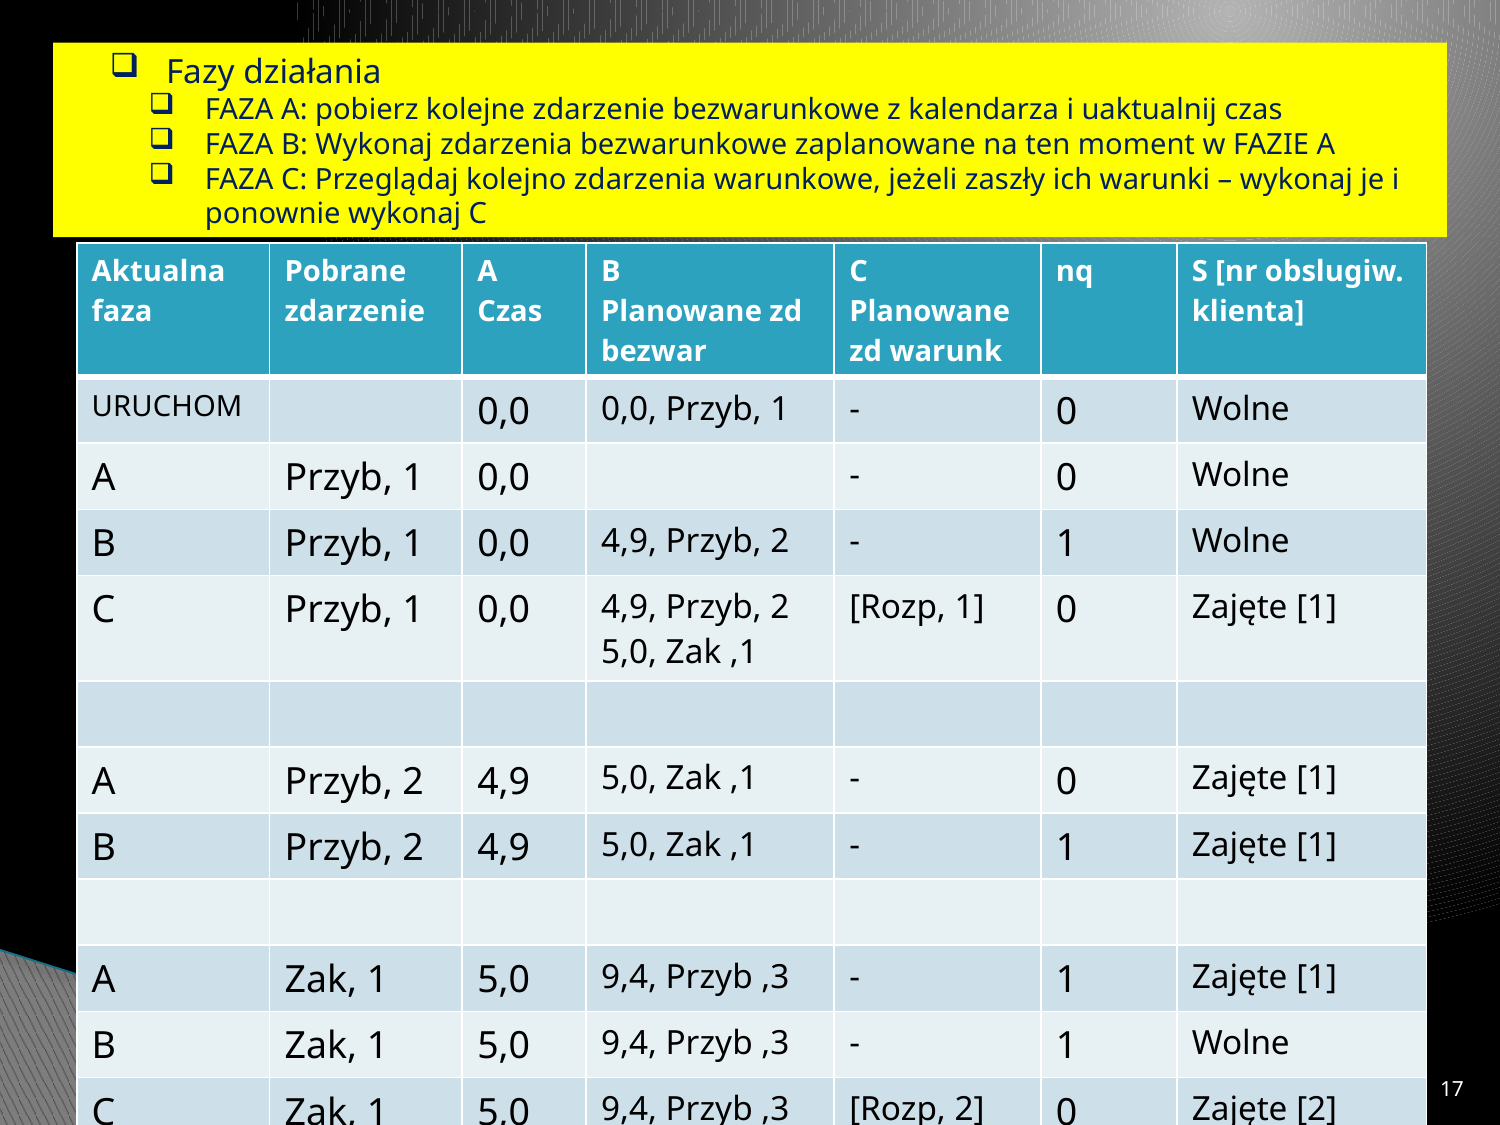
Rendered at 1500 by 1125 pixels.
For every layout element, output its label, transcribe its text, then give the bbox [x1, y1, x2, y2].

table_cell 0 [1042, 1078, 1176, 1125]
table_cell - [835, 444, 1040, 509]
table_cell URUCHOM [78, 380, 269, 442]
table_cell 5,0, Zak ,1 [587, 748, 833, 812]
slide_number 17 [1418, 1051, 1479, 1112]
table_cell 4,9 [463, 748, 585, 812]
table_cell Wolne [1178, 1012, 1426, 1077]
table_cell - [835, 510, 1040, 575]
table_header C Planowane zd warunk [835, 244, 1040, 374]
table_cell 0,0 [463, 380, 585, 442]
table_cell [463, 682, 585, 746]
table_cell [270, 880, 461, 944]
table_header A Czas [463, 244, 585, 374]
table_cell Wolne [1178, 380, 1426, 442]
table_header Aktualna faza [78, 244, 269, 374]
table_cell [Rozp, 1] [835, 576, 1040, 680]
table_cell Zak, 1 [270, 1078, 461, 1125]
table_header B Planowane zd bezwar [587, 244, 833, 374]
table_cell 5,0 [463, 1012, 585, 1077]
table_header nq [1042, 244, 1176, 374]
table_cell Przyb, 1 [270, 444, 461, 509]
table_cell C [78, 576, 269, 680]
table_cell 0 [1042, 444, 1176, 509]
table_cell - [835, 946, 1040, 1011]
table_cell 5,0 [463, 1078, 585, 1125]
table_cell B [78, 510, 269, 575]
table_cell B [78, 1012, 269, 1077]
table_cell Zajęte [2] [1178, 1078, 1426, 1125]
table_cell Zajęte [1] [1178, 814, 1426, 878]
table_cell 0 [1042, 748, 1176, 812]
table_cell 4,9 [463, 814, 585, 878]
table_cell 9,4, Przyb ,3 12,0, Zak ,2 [587, 1078, 833, 1125]
table_cell Przyb, 2 [270, 748, 461, 812]
footer ZMS - Modele symulacji dyskretnej [718, 1051, 1105, 1112]
table_cell Zajęte [1] [1178, 576, 1426, 680]
table_cell [1042, 682, 1176, 746]
table_cell 0 [1042, 576, 1176, 680]
table_cell [463, 880, 585, 944]
table_cell [78, 682, 269, 746]
table_cell 1 [1042, 946, 1176, 1011]
table_cell Zajęte [1] [1178, 946, 1426, 1011]
table_cell [Rozp, 2] [835, 1112, 1040, 1125]
table_cell [1178, 880, 1426, 944]
table_cell Zak, 1 [270, 946, 461, 1011]
table_cell Zak, 1 [270, 1012, 461, 1077]
table_cell A [78, 946, 269, 1011]
table_cell 0 [1042, 380, 1176, 442]
table_header S [nr obslugiw. klienta] [1178, 244, 1426, 374]
table_cell A [78, 748, 269, 812]
table_cell [78, 880, 269, 944]
table_cell [270, 380, 461, 442]
table_cell 9,4, Przyb ,3 [587, 946, 833, 1011]
table_cell C [78, 1078, 269, 1125]
table_cell 0,0, Przyb, 1 [587, 380, 833, 442]
table_cell Przyb, 2 [270, 814, 461, 878]
text_box Fazy działania FAZA A: pobierz kolejne zdarzenie bezwarunkowe z kalendarza i uaktualnij czas FAZA B: Wykonaj zdarzenia bezwarunkowe zaplanowane na ten moment w FAZIE A FAZA C: Przeglądaj kolejno zdarzenia warunkowe, jeżeli zaszły ich warunki – wykonaj je i ponownie wykonaj C [53, 42, 1447, 238]
table_cell Przyb, 1 [270, 510, 461, 575]
table_cell - [835, 1012, 1040, 1051]
table_cell 5,0 [463, 946, 585, 1011]
picture [0, 952, 76, 1125]
table_cell [270, 682, 461, 746]
table_cell 0,0 [463, 510, 585, 575]
table_cell [1042, 880, 1176, 944]
table_cell Zajęte [1] [1178, 748, 1426, 812]
table_header Pobrane zdarzenie [270, 244, 461, 374]
table_cell 0,0 [463, 444, 585, 509]
table_cell - [835, 748, 1040, 812]
table_cell 0,0 [463, 576, 585, 680]
table_cell B [78, 814, 269, 878]
table_cell 9,4, Przyb ,3 [587, 1012, 833, 1077]
table_cell [587, 880, 833, 944]
table_cell A [78, 444, 269, 509]
table_cell [587, 682, 833, 746]
table_cell [1178, 682, 1426, 746]
table_cell [835, 880, 1040, 944]
table_cell 4,9, Przyb, 2 5,0, Zak ,1 [587, 576, 833, 680]
table_cell - [835, 814, 1040, 878]
table_cell [835, 682, 1040, 746]
table_cell [587, 444, 833, 509]
table_cell 5,0, Zak ,1 [587, 814, 833, 878]
table_cell 1 [1042, 1012, 1176, 1077]
table_cell 1 [1042, 510, 1176, 575]
table_cell Przyb, 1 [270, 576, 461, 680]
table_cell - [835, 380, 1040, 442]
table_cell Wolne [1178, 510, 1426, 575]
table_cell Wolne [1178, 444, 1426, 509]
table_cell 1 [1042, 814, 1176, 878]
table_cell 4,9, Przyb, 2 [587, 510, 833, 575]
